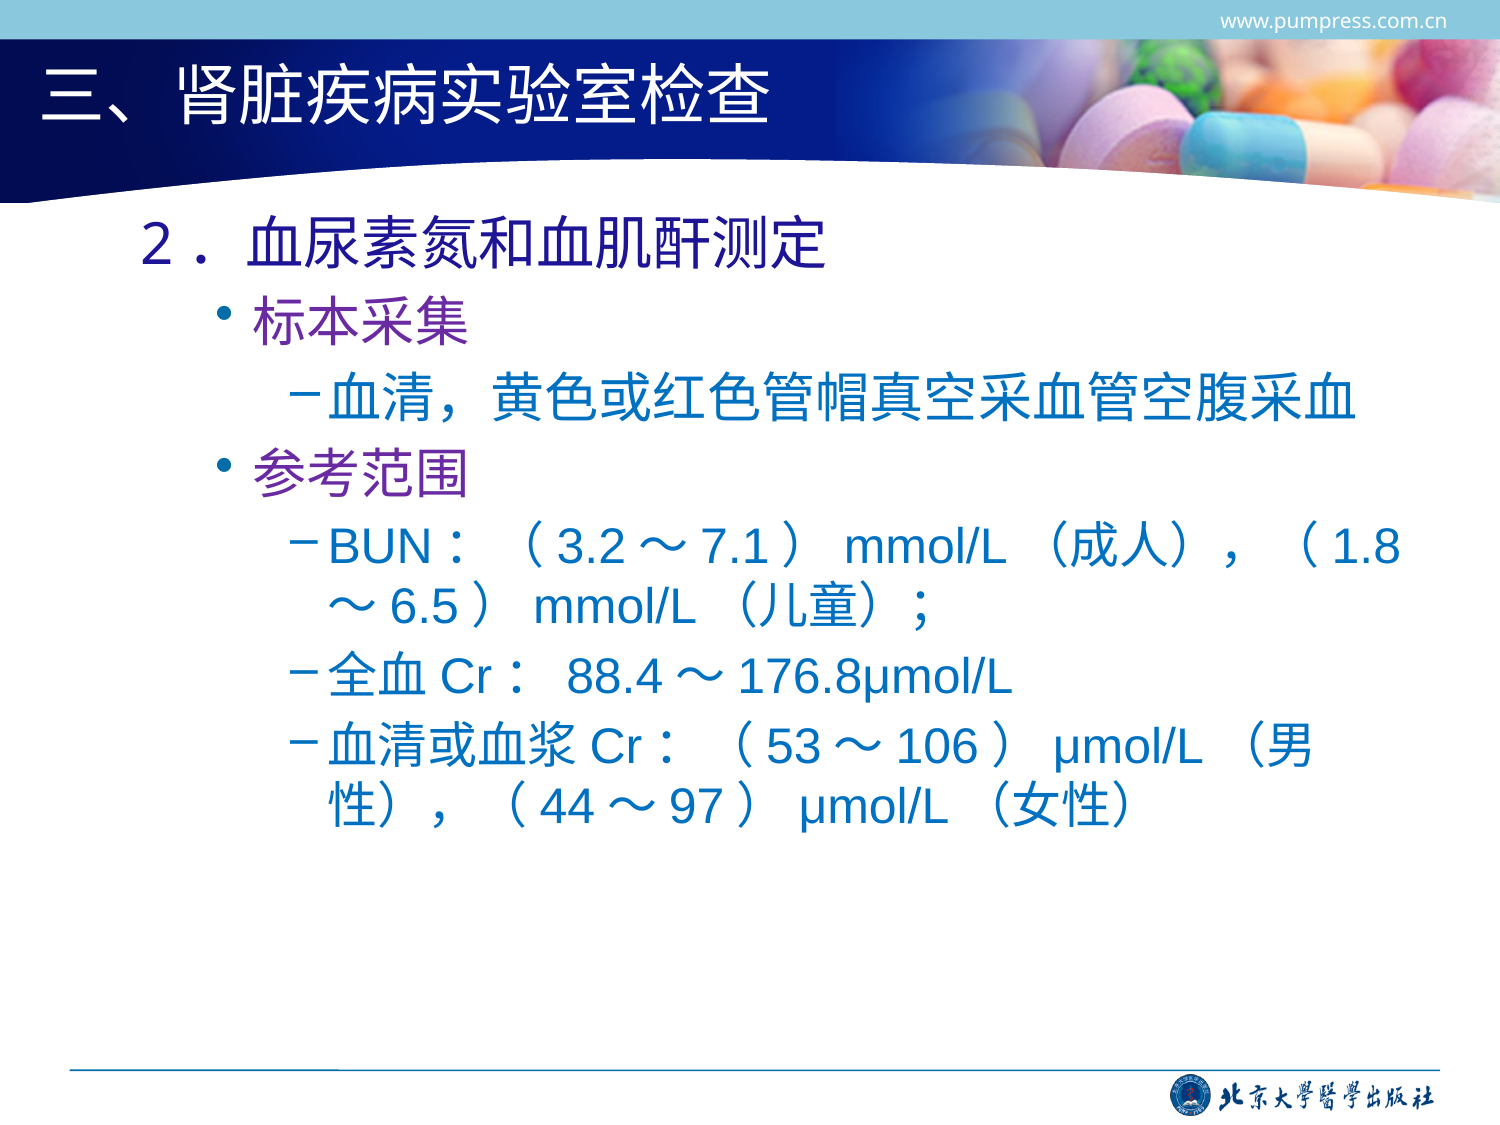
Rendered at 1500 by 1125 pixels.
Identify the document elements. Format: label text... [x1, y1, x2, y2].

list 2．血尿素氮和血肌酐测定 标本采集 血清，黄色或红色管帽真空采血管空腹采血 参考范围 BUN：（3.2～7.1）mmol/L（成人），（1.8～6.5）mmol/L（儿童）； 全血Cr：88.4～176.8μmol/L 血清或血浆Cr：（53～106）μmol/L（男性），（44～97）μmol/L（女性） [49, 198, 1463, 1026]
title 三、肾脏疾病实验室检查 [23, 46, 1349, 140]
picture [1170, 1074, 1436, 1118]
slide_number www.pumpress.com.cn [1024, 0, 1463, 38]
picture [0, 40, 1500, 203]
